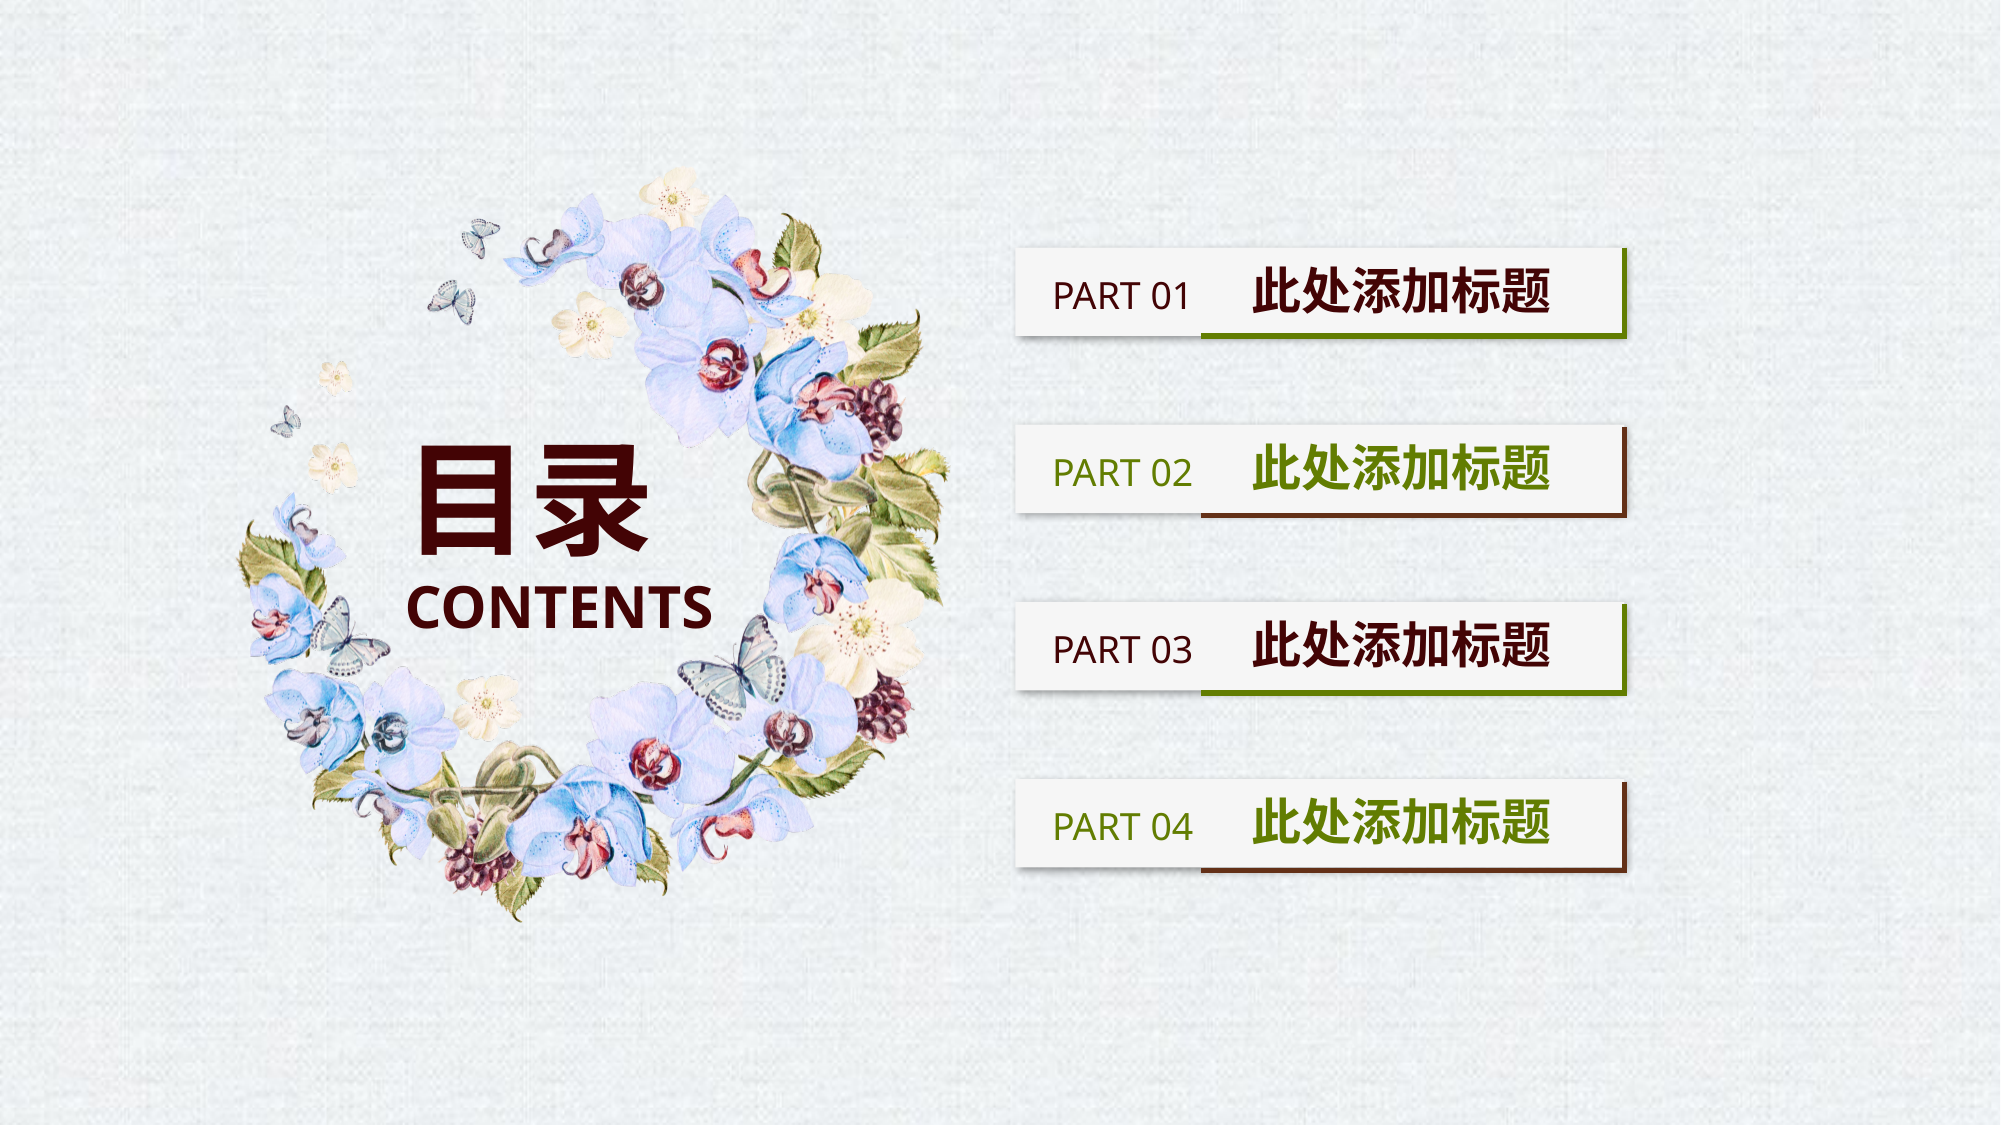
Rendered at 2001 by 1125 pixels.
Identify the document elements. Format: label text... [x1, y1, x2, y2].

text_box [1201, 427, 1625, 517]
text_box [1014, 246, 1625, 337]
text_box [1201, 604, 1625, 694]
text_box [1201, 247, 1625, 337]
text_box [1201, 781, 1625, 871]
text_box PART 03 此处添加标题 [1037, 606, 1612, 681]
picture [0, 0, 2001, 1125]
text_box PART 04 此处添加标题 [1037, 783, 1613, 858]
text_box [1014, 601, 1625, 691]
text_box [1014, 424, 1625, 514]
text_box [1014, 778, 1625, 868]
text_box PART 02 此处添加标题 [1037, 428, 1616, 504]
text_box PART 01 此处添加标题 [1037, 251, 1603, 327]
